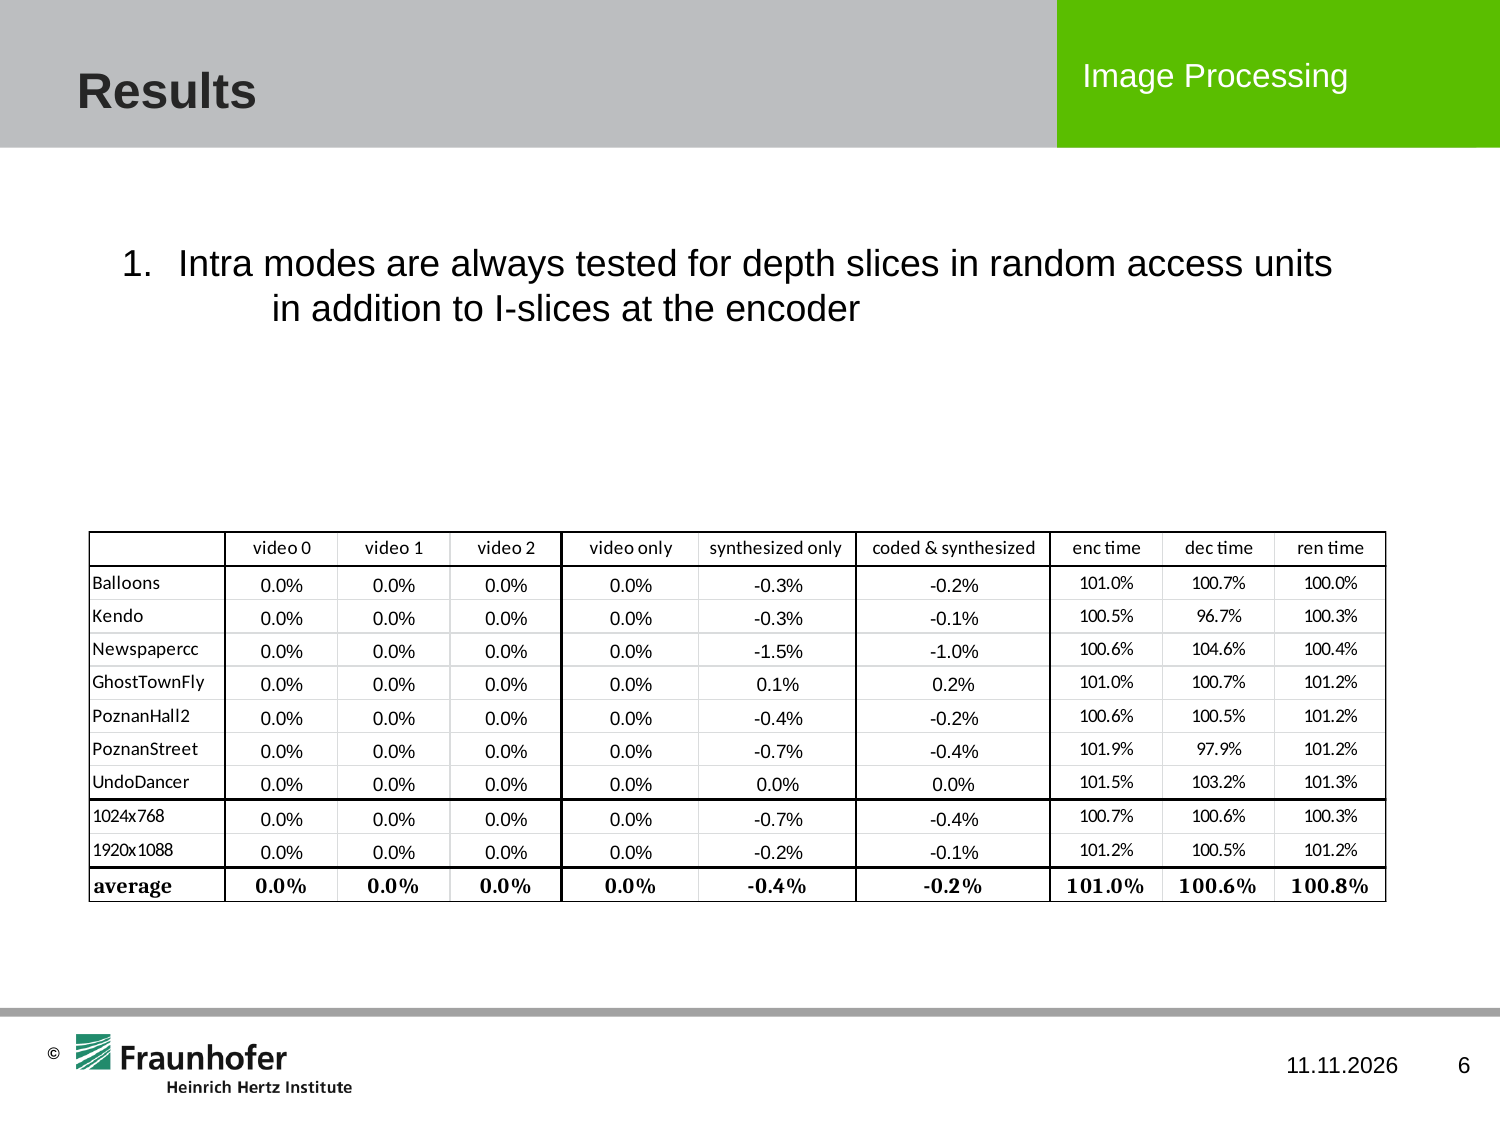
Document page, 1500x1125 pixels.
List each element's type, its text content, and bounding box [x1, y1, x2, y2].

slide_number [1019, 1034, 1394, 1094]
text_box Intra modes are always tested for depth slices in random access units in addition to I-slices at the encoder [107, 231, 1359, 382]
title Results [76, 59, 1022, 119]
picture [76, 1034, 352, 1093]
picture [88, 531, 1388, 904]
slide_number 6 [1394, 1034, 1471, 1094]
